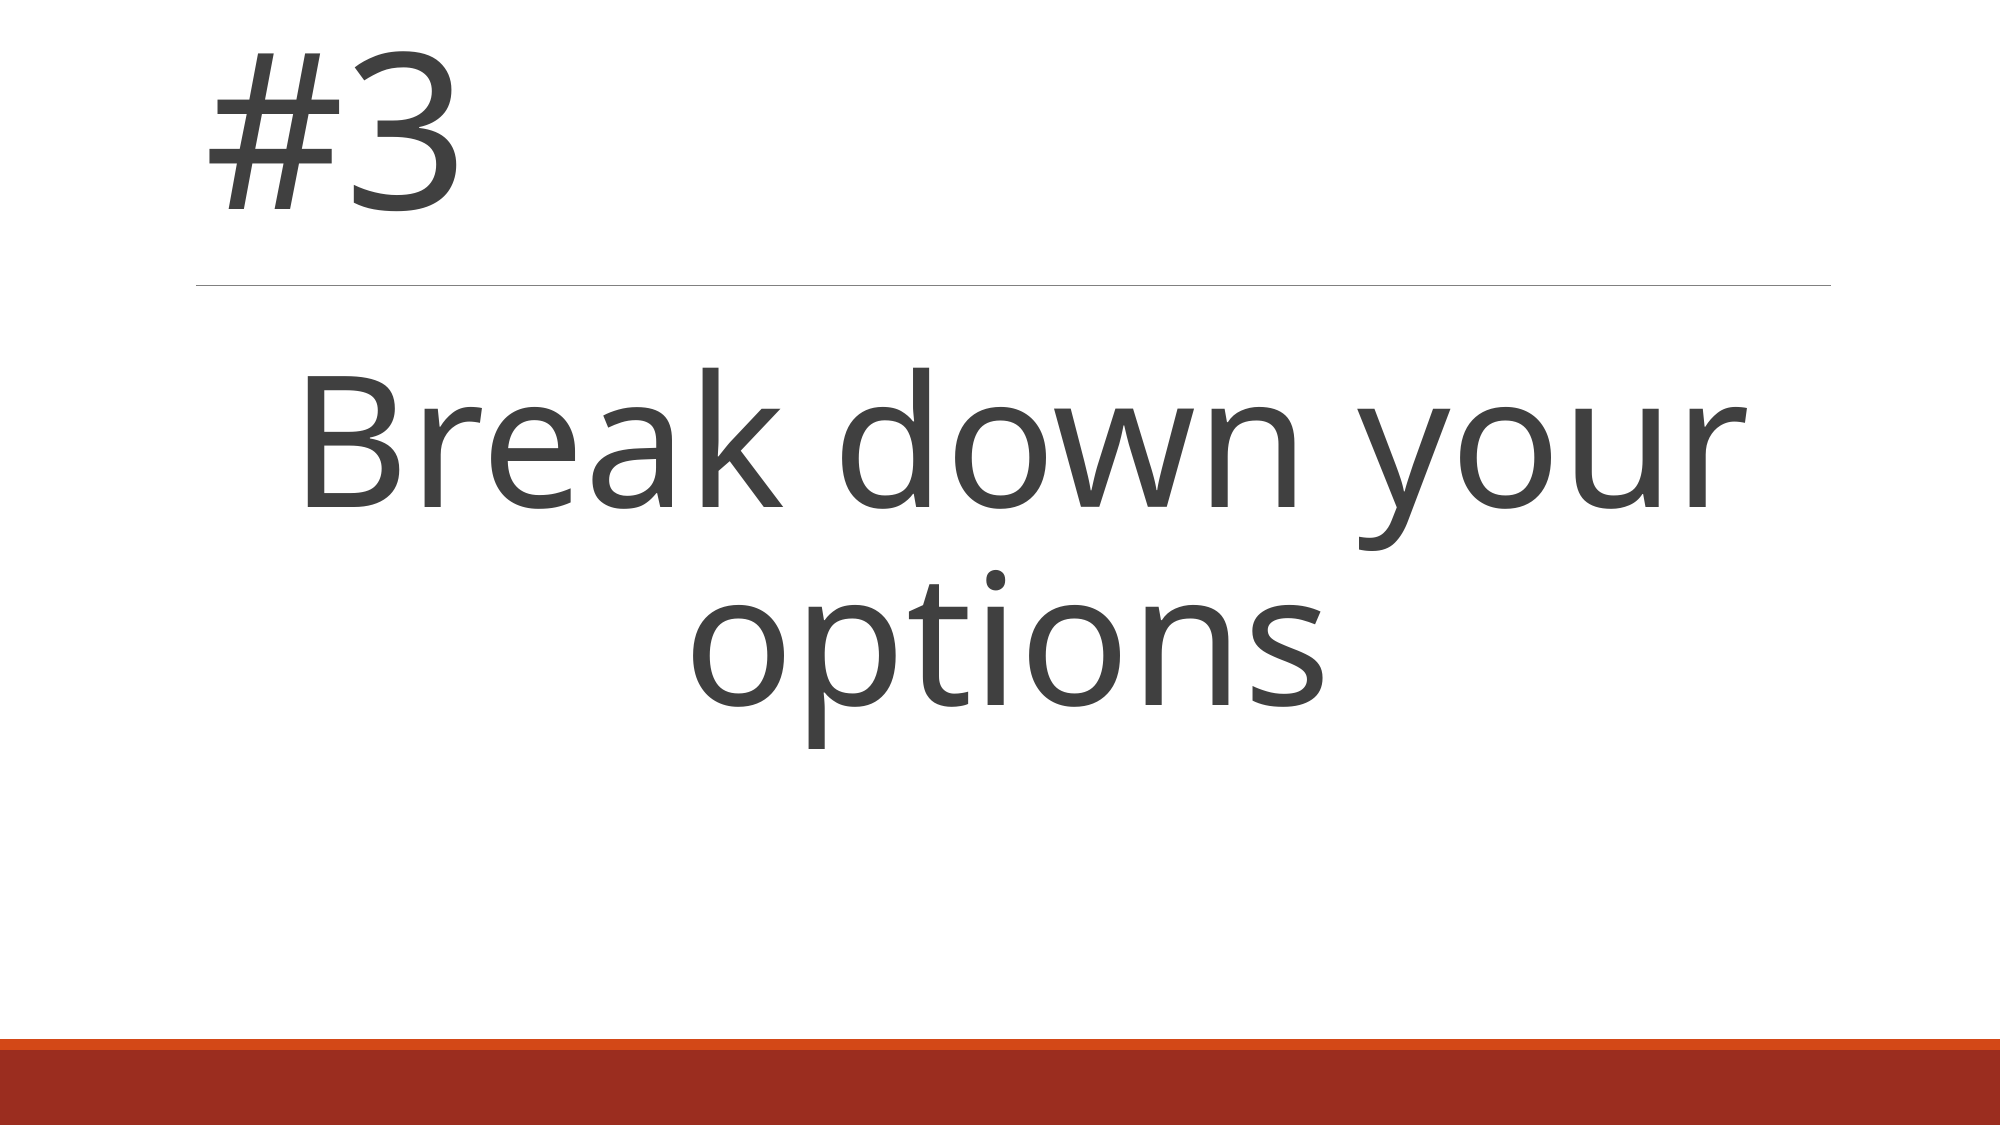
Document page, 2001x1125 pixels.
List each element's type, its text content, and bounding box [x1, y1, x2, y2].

list Break down your options [55, 341, 1944, 1002]
title #3 [189, 23, 1840, 262]
